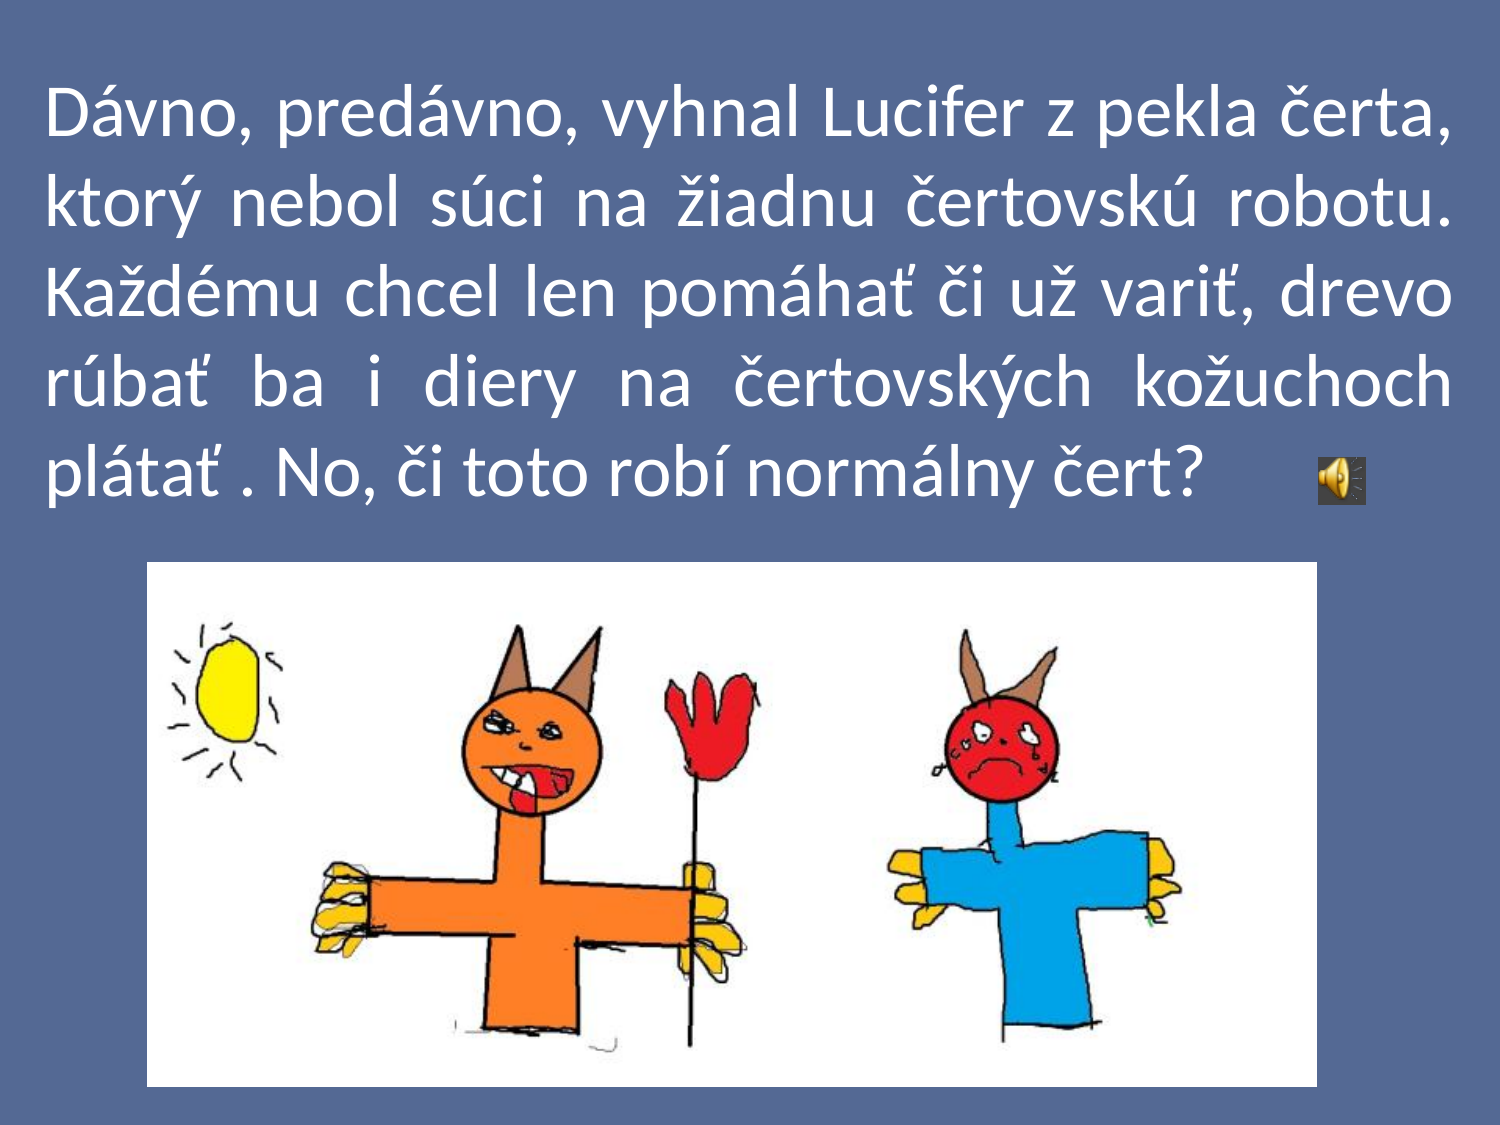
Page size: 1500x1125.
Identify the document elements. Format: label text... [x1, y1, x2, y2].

picture [1316, 455, 1368, 507]
picture [147, 562, 1318, 1087]
text_box Dávno, predávno, vyhnal Lucifer z pekla čerta, ktorý nebol súci na žiadnu čertovskú robotu. Každému chcel len pomáhať či už variť, drevo rúbať ba i diery na čertovských kožuchoch plátať . No, či toto robí normálny čert? [29, 54, 1471, 520]
